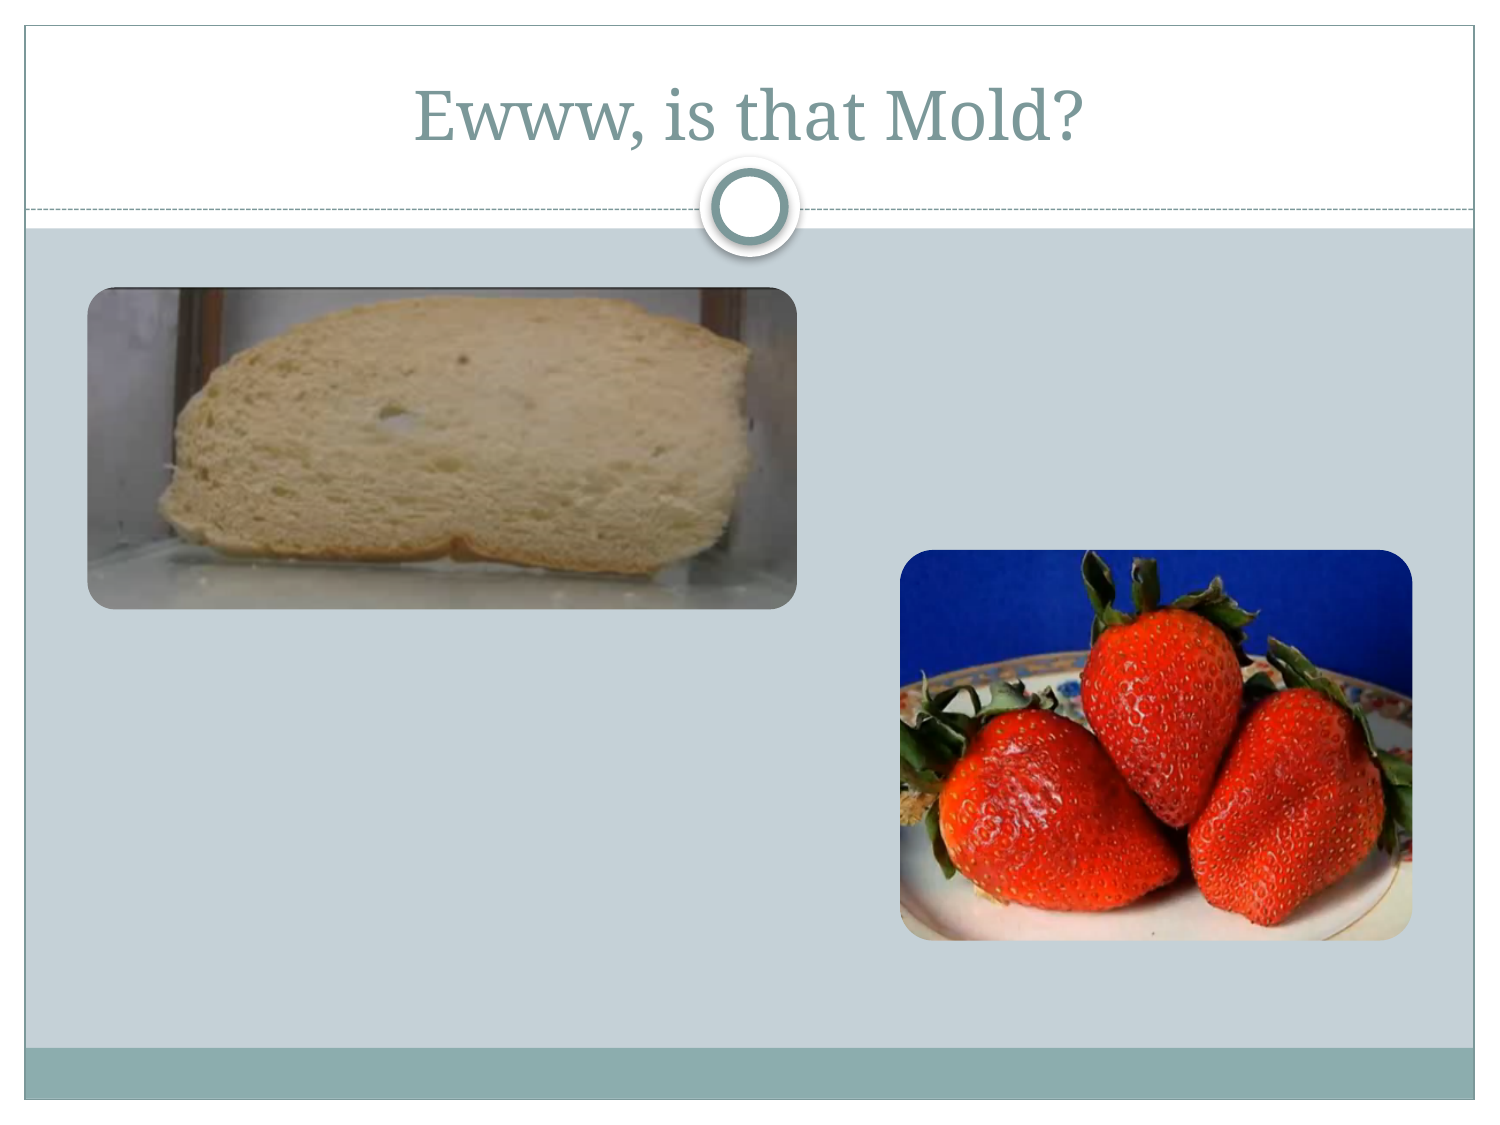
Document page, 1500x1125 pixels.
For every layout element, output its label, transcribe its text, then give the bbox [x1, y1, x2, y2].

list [87, 287, 798, 610]
picture [899, 549, 1413, 941]
title Ewww, is that Mold? [49, 37, 1450, 162]
